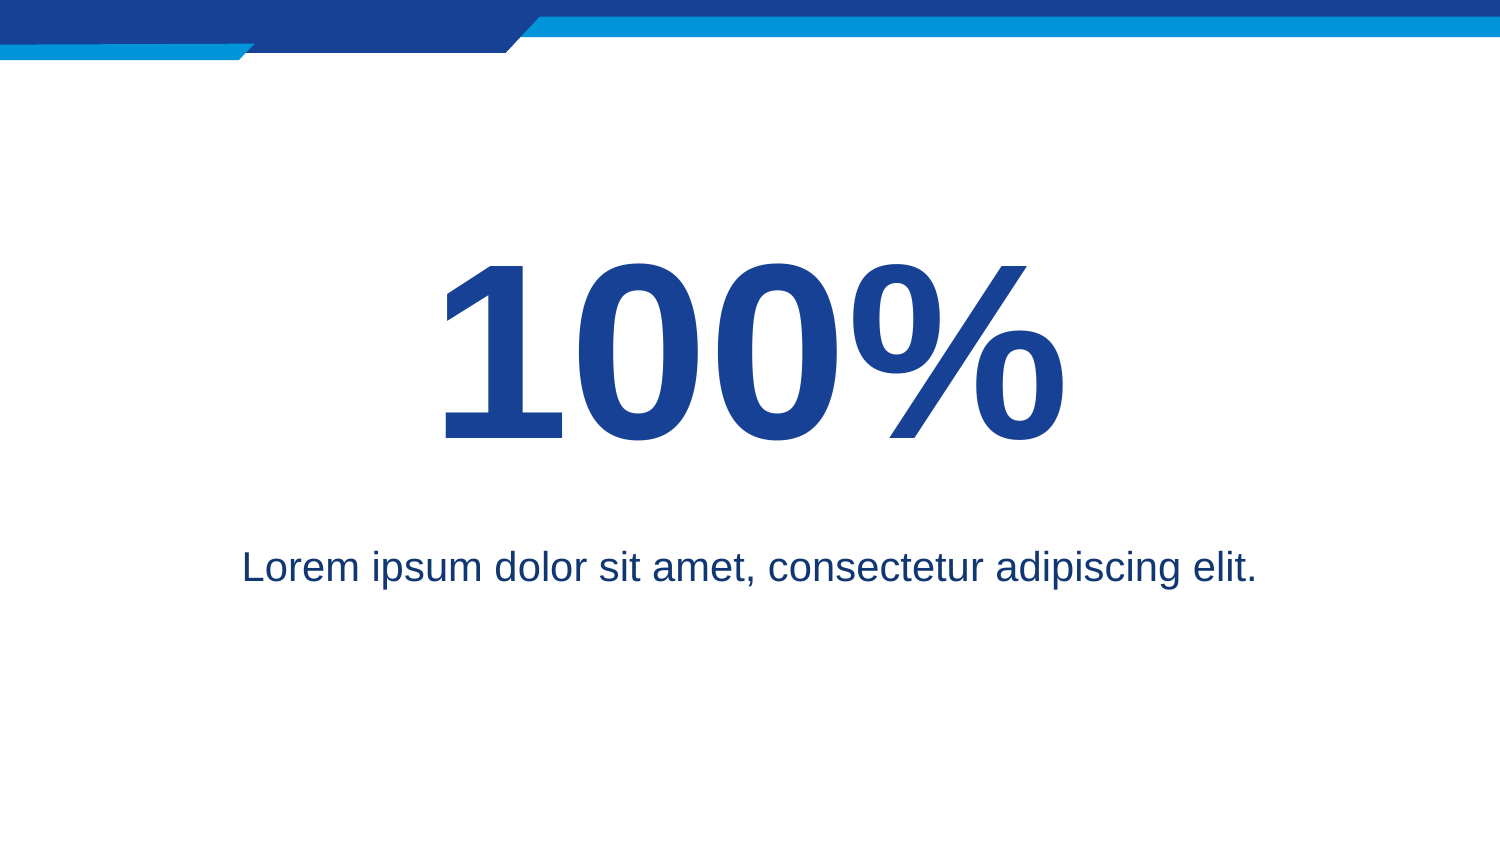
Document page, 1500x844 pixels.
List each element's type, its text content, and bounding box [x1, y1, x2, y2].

list Lorem ipsum dolor sit amet, consectetur adipiscing elit. [51, 517, 1449, 731]
title 100% [51, 181, 1449, 504]
